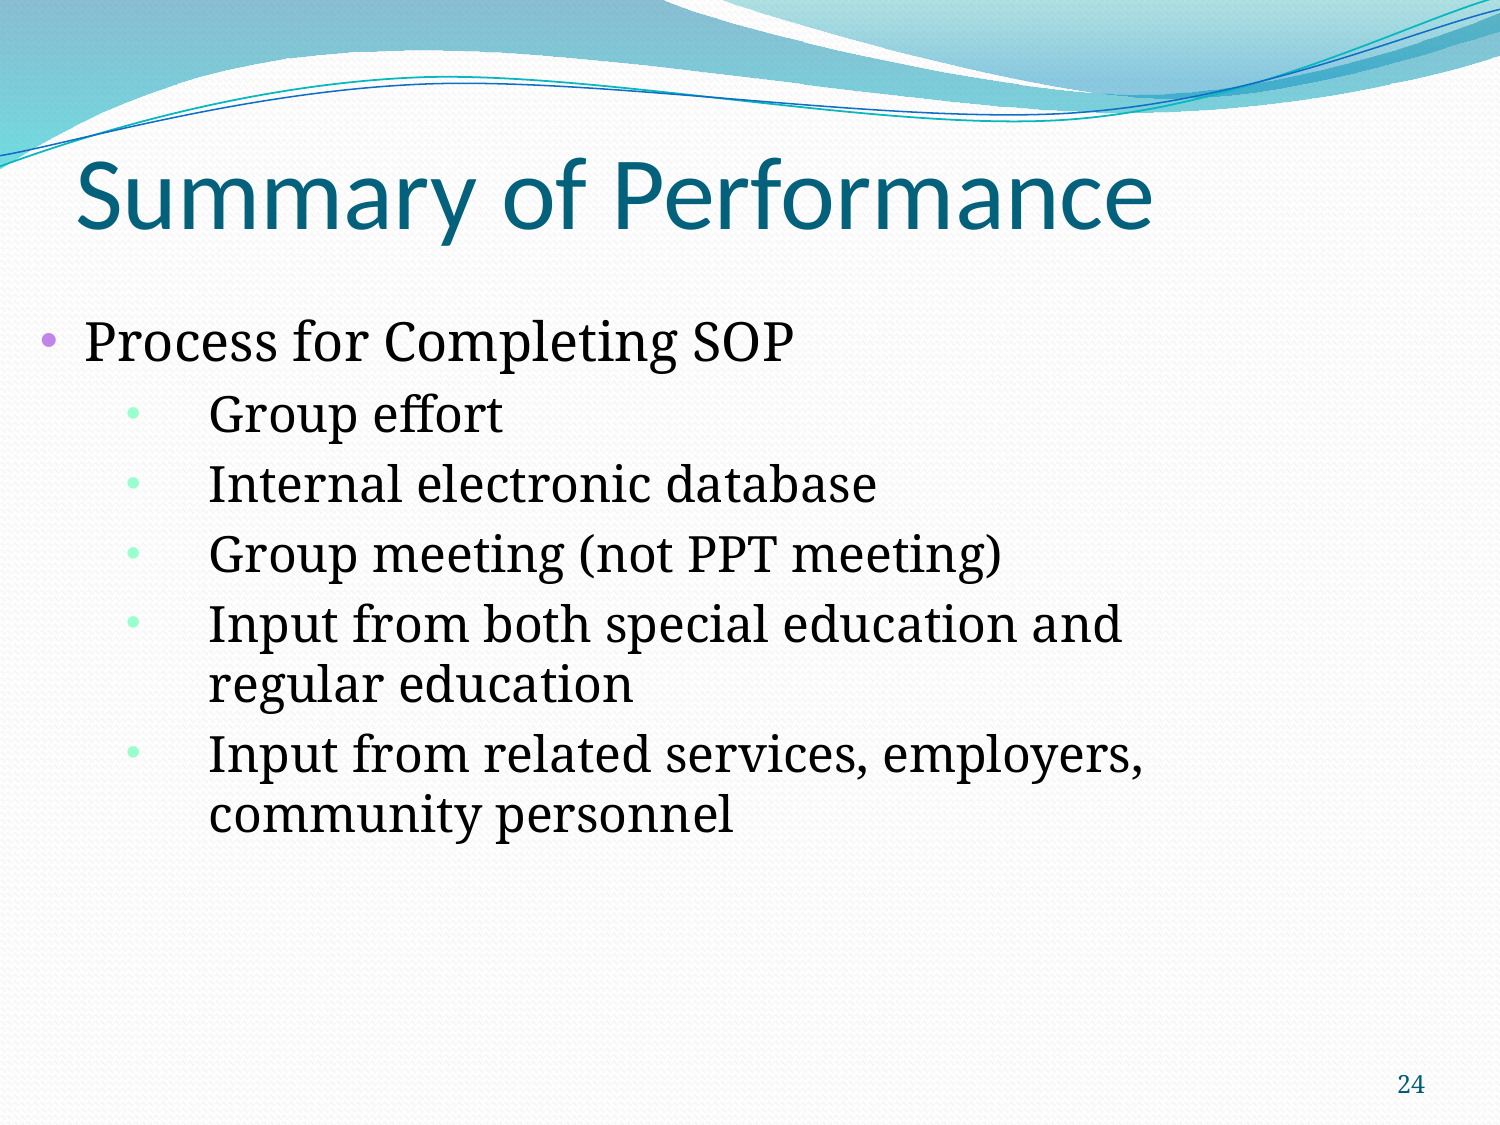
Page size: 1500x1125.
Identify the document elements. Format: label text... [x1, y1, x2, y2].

slide_number 24 [1299, 1042, 1425, 1103]
title Summary of Performance [75, 62, 1425, 250]
list Process for Completing SOP Group effort Internal electronic database Group meeting (not PPT meeting) Input from both special education and regular education Input from related services, employers, community personnel [24, 299, 1250, 1113]
